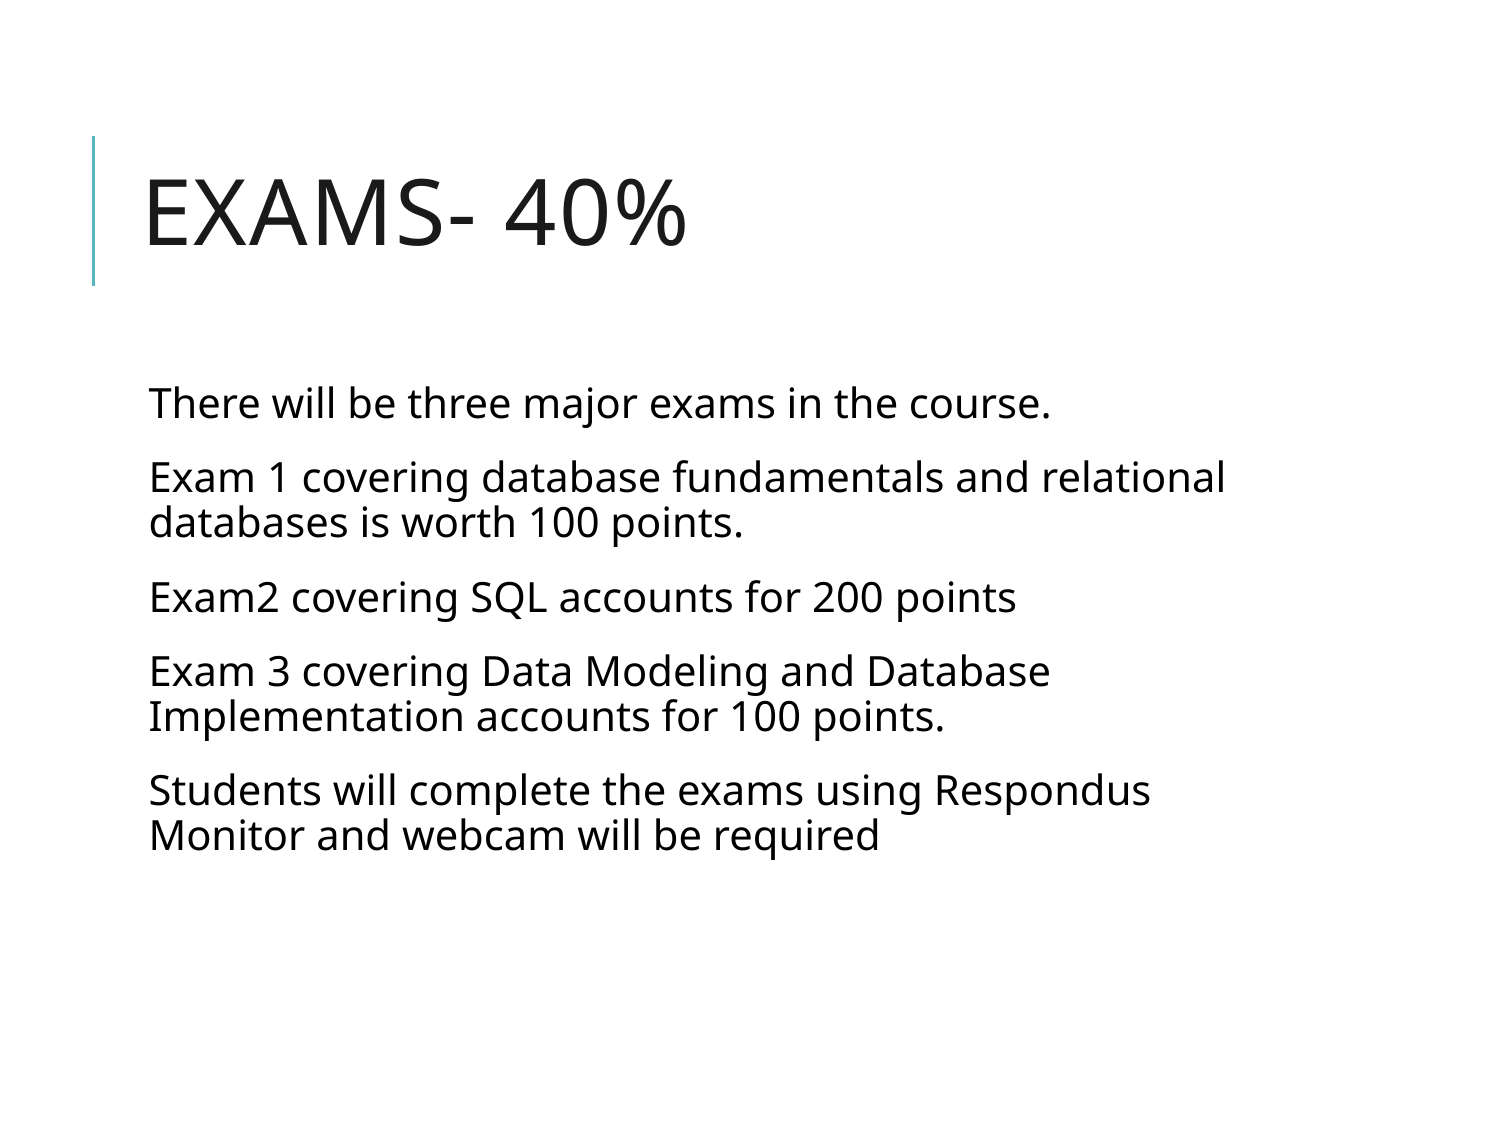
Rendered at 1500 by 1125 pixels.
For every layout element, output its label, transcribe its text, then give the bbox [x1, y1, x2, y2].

title Exams- 40% [126, 96, 1322, 342]
list There will be three major exams in the course. Exam 1 covering database fundamentals and relational databases is worth 100 points. Exam2 covering SQL accounts for 200 points Exam 3 covering Data Modeling and Database Implementation accounts for 100 points. Students will complete the exams using Respondus Monitor and webcam will be required [126, 375, 1322, 1035]
